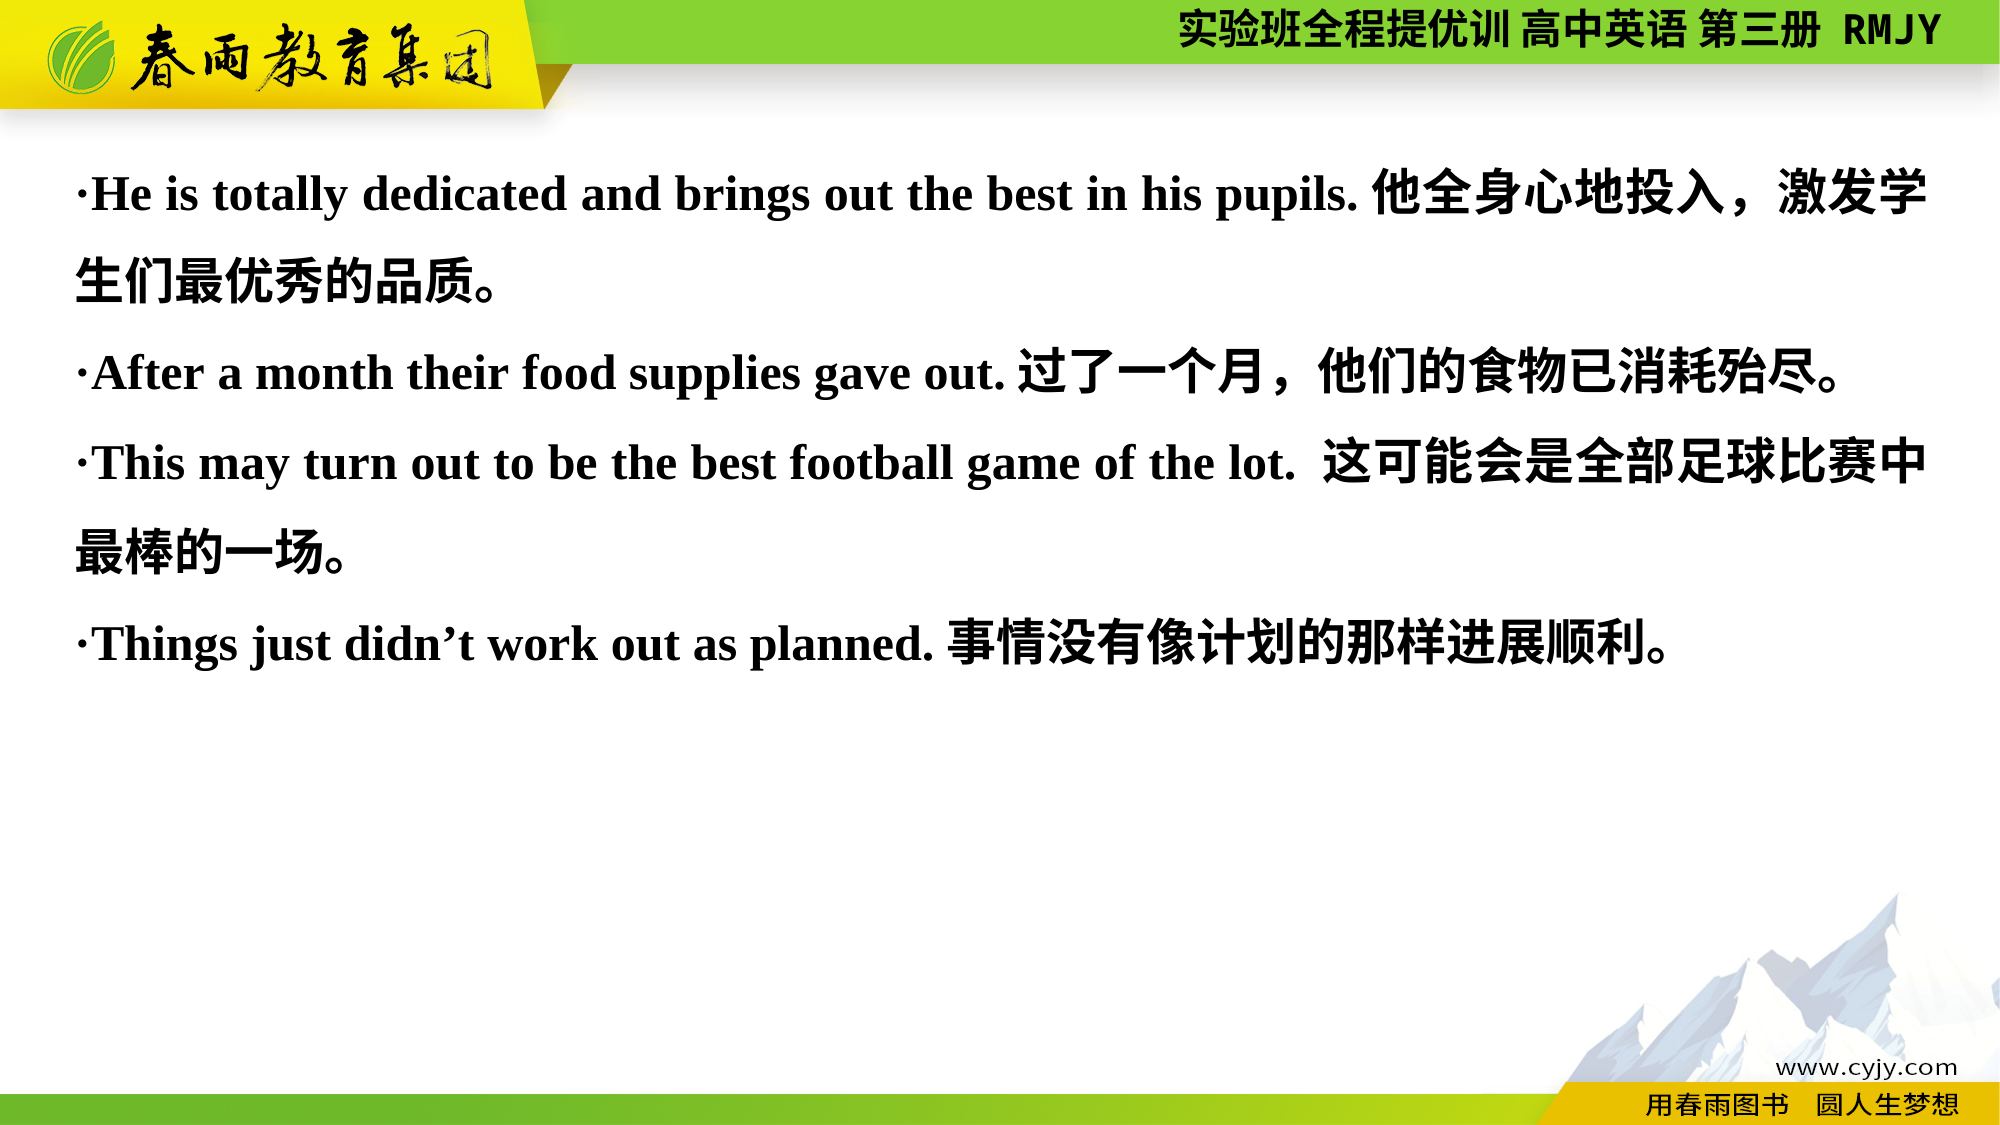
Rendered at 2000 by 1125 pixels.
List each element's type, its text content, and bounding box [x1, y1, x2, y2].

picture [0, 0, 2000, 1125]
list ·He is totally dedicated and brings out the best in his pupils.他全身心地投入，激发学生们最优秀的品质。 ·After a month their food supplies gave out.过了一个月，他们的食物已消耗殆尽。 ·This may turn out to be the best football game of the lot. 这可能会是全部足球比赛中最棒的一场。 ·Things just didn’t work out as planned.事情没有像计划的那样进展顺利。 [59, 122, 1944, 672]
